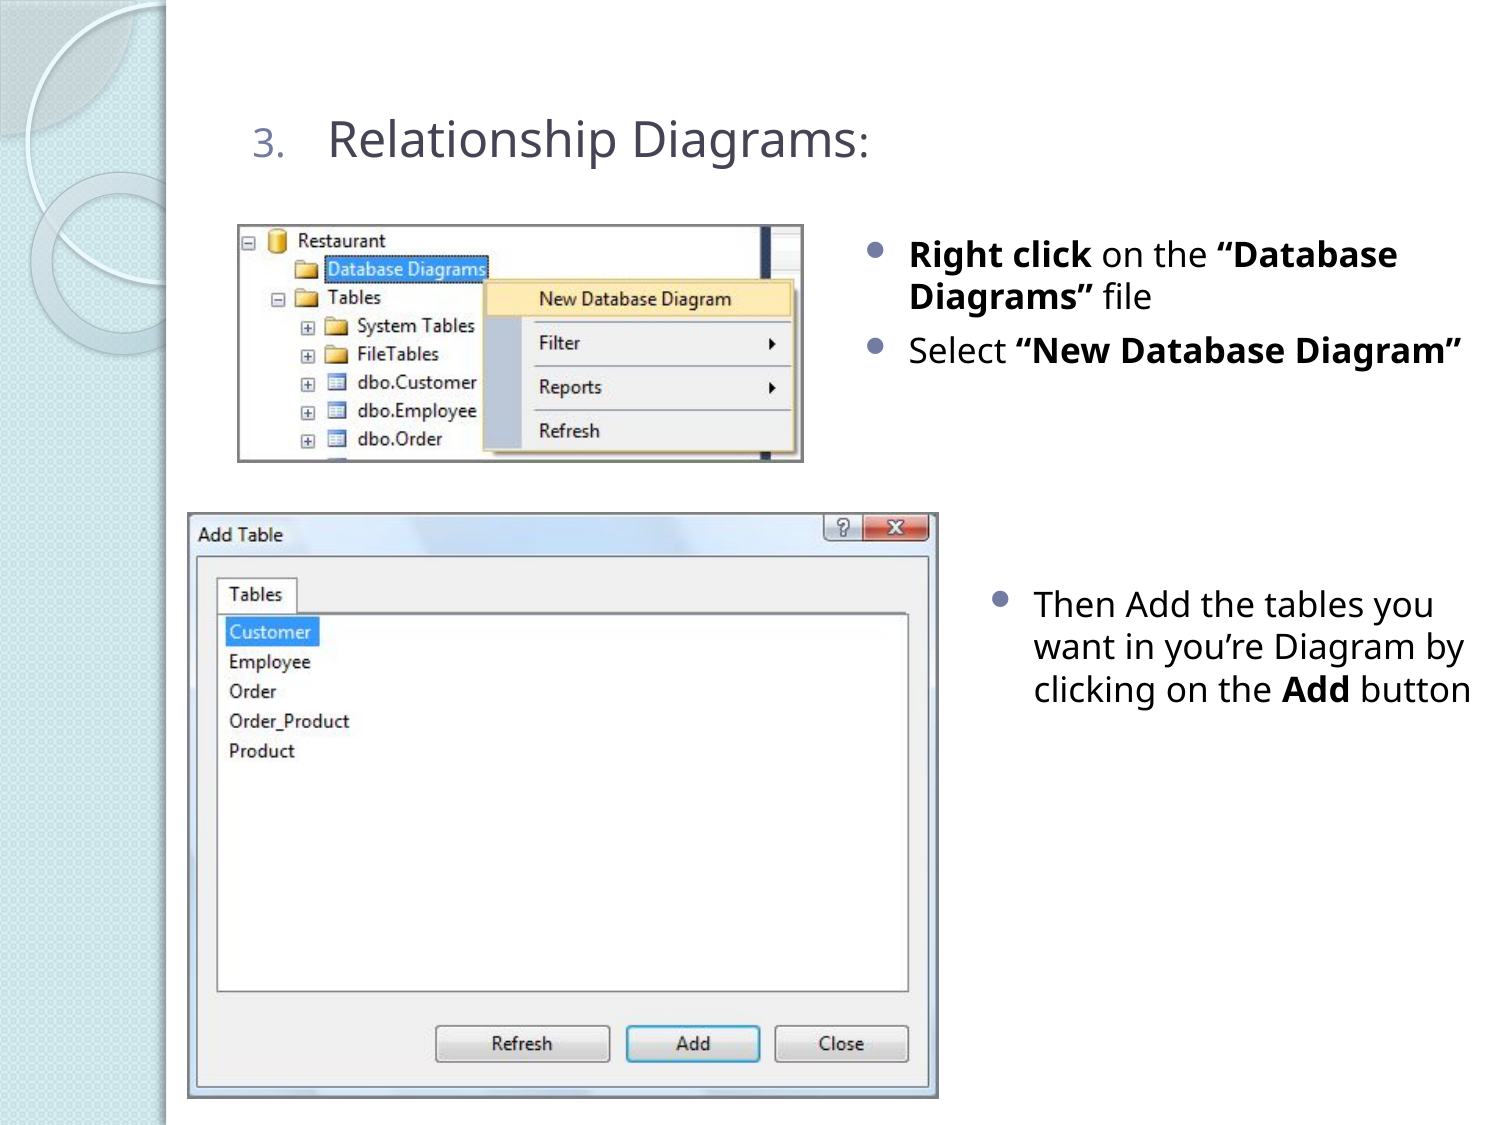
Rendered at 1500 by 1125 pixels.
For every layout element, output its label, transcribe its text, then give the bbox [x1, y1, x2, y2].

text_box Relationship Diagrams: [237, 99, 925, 200]
picture [187, 512, 940, 1099]
text_box Then Add the tables you want in you’re Diagram by clicking on the Add button [962, 575, 1500, 750]
list Right click on the “Database Diagrams” file Select “New Database Diagram” [837, 224, 1500, 413]
picture [237, 224, 804, 463]
